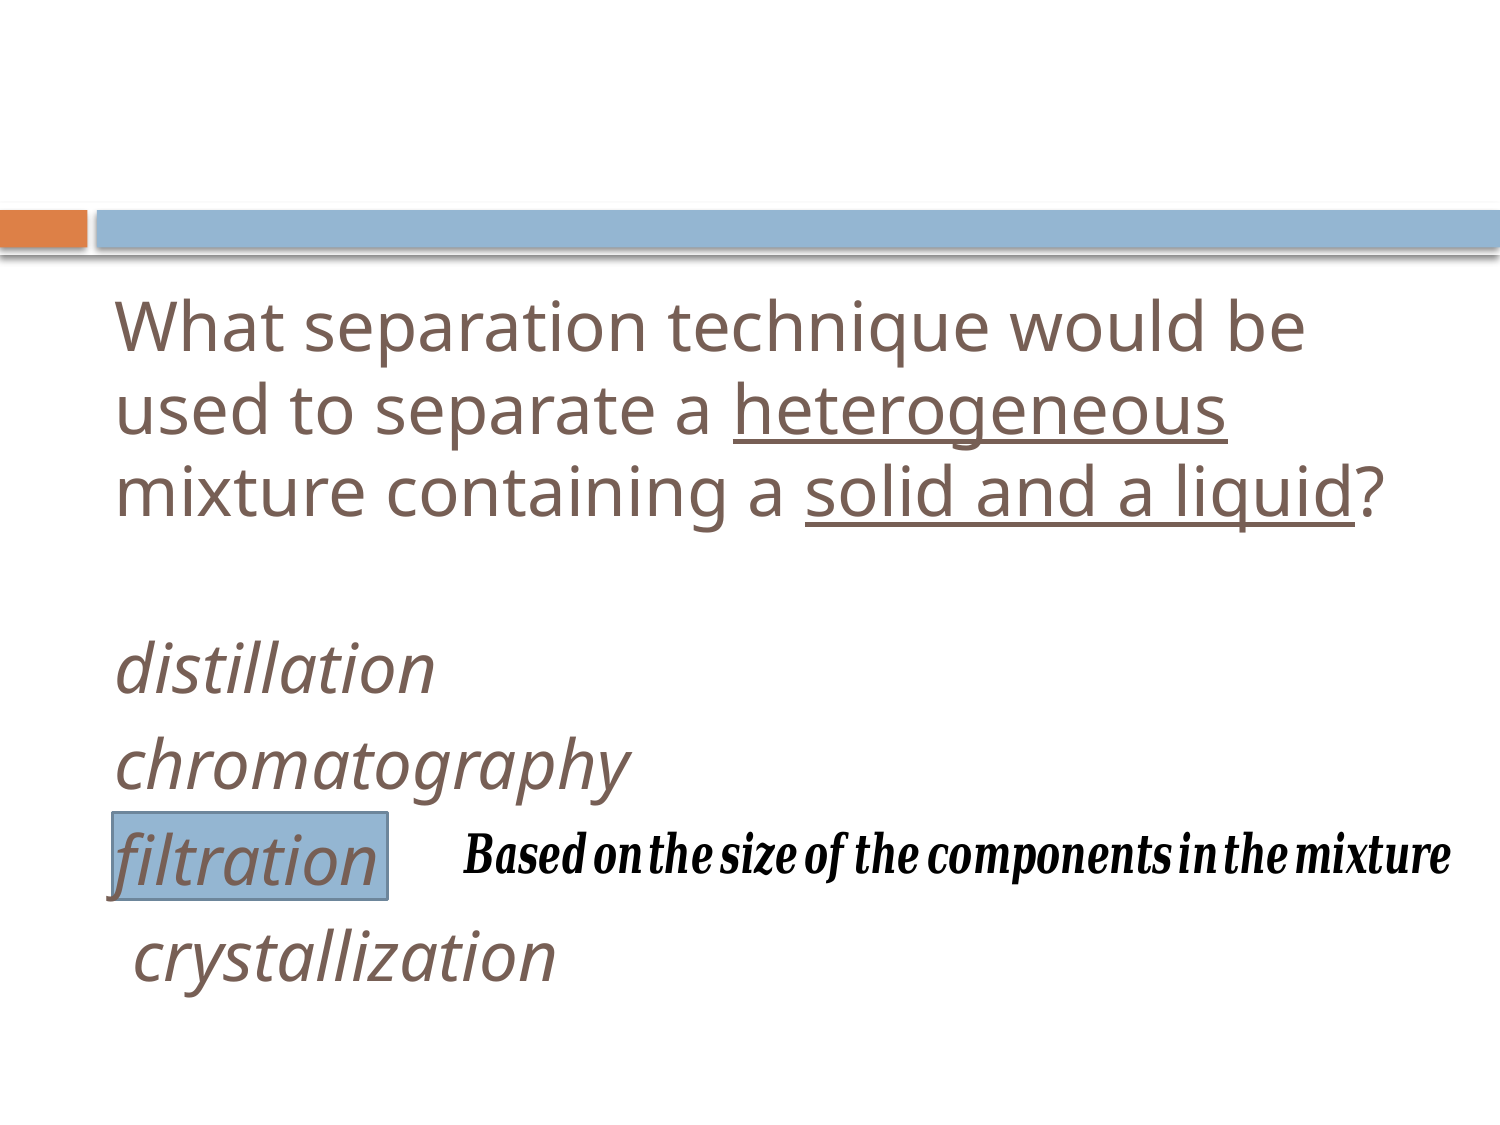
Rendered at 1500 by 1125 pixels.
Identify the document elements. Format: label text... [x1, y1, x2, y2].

list What separation technique would be used to separate a heterogeneous mixture containing a solid and a liquid? distillation chromatography filtration crystallization [99, 275, 1438, 1013]
